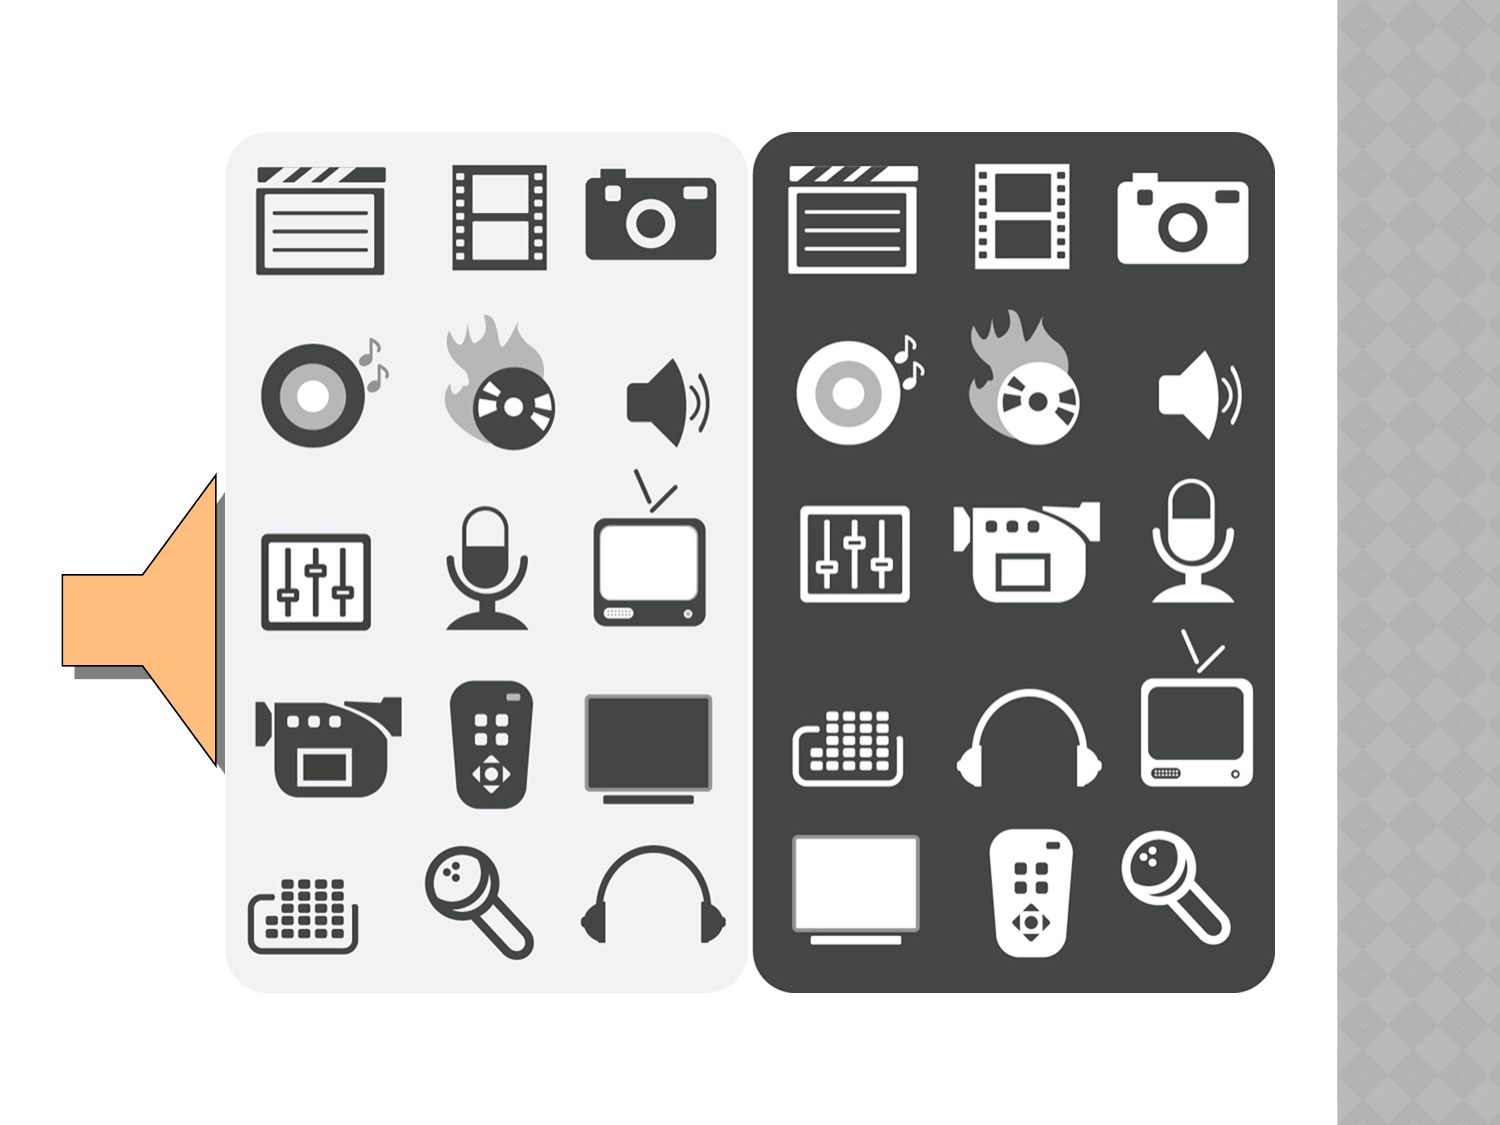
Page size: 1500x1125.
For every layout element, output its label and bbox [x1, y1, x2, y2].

text_box [62, 474, 216, 766]
picture [224, 132, 1276, 993]
